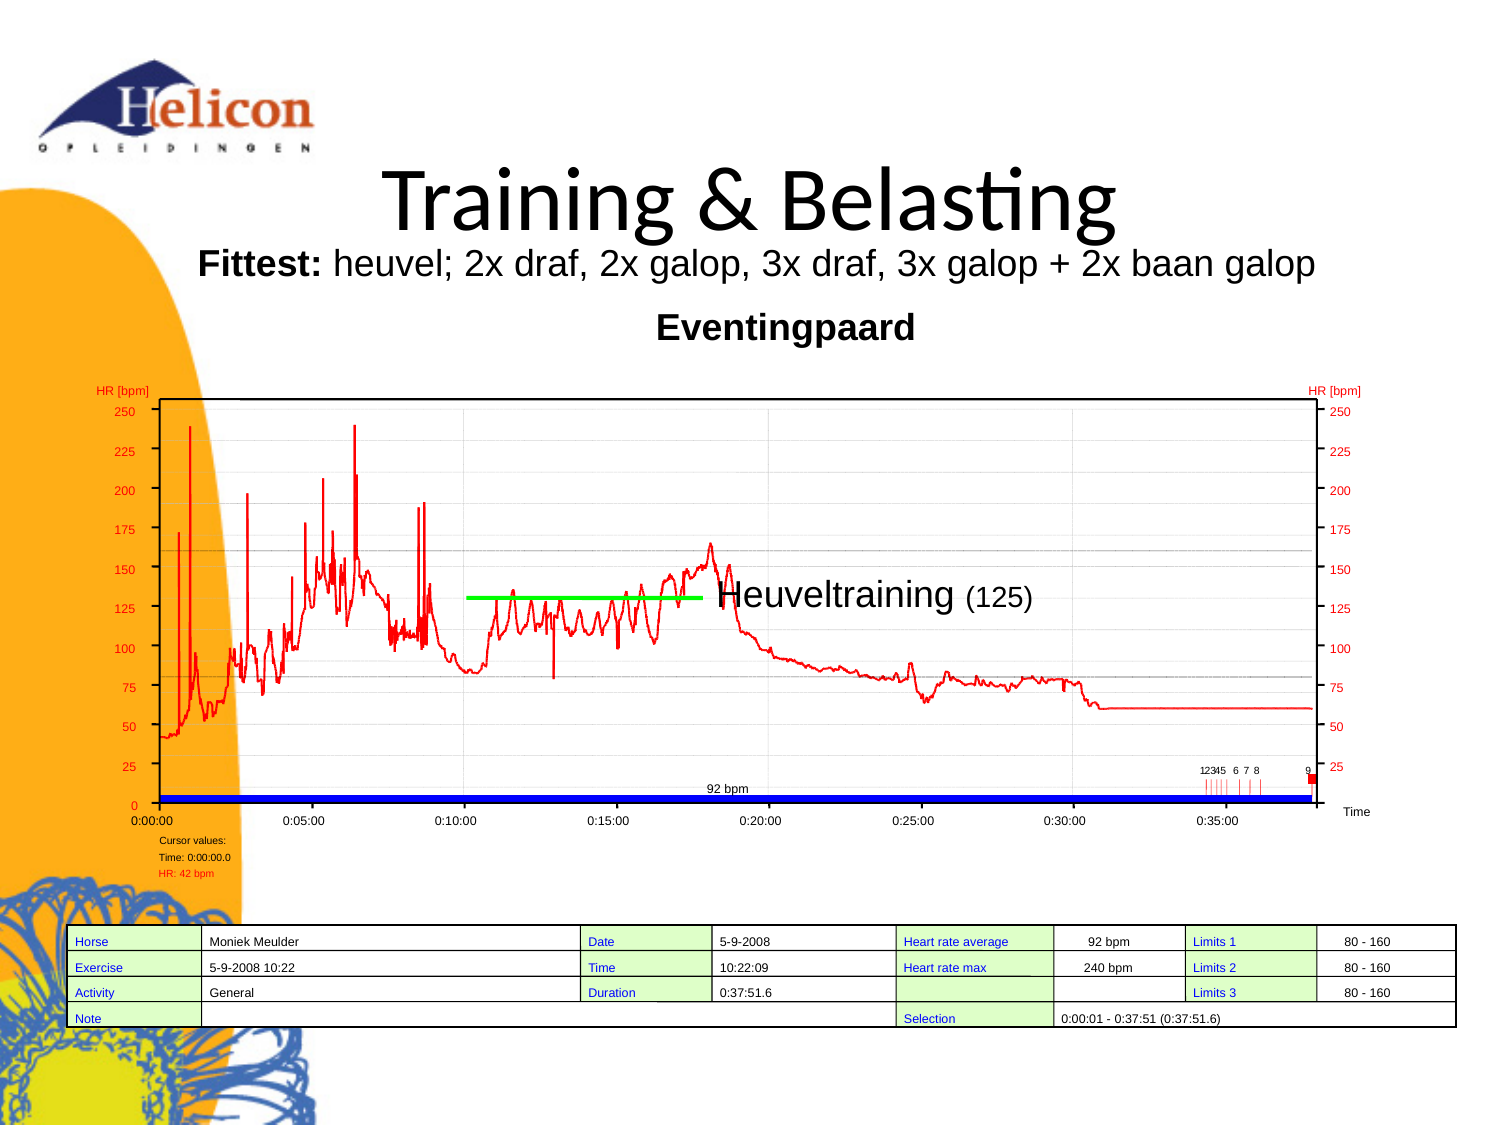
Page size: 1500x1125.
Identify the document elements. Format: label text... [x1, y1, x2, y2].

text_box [64, 349, 1460, 1034]
text_box Fittest: heuvel; 2x draf, 2x galop, 3x draf, 3x galop + 2x baan galop Eventingpaard [183, 231, 1400, 348]
picture [0, 0, 1500, 1125]
title Training & Belasting [112, 99, 1388, 288]
